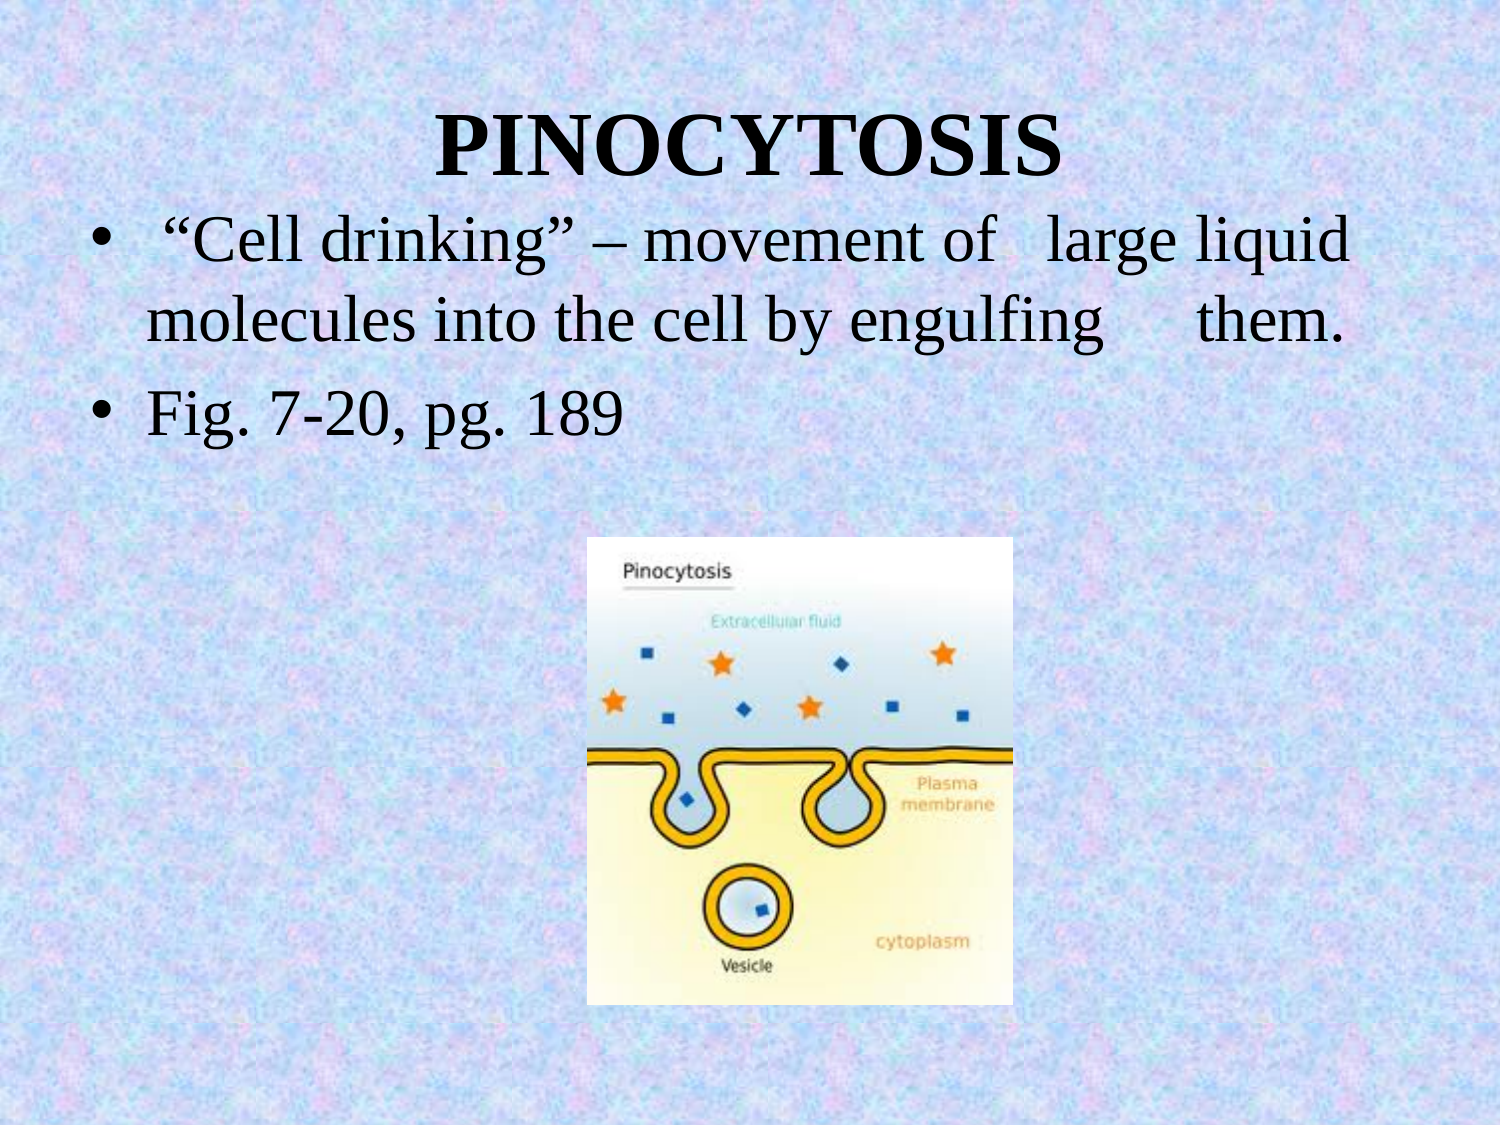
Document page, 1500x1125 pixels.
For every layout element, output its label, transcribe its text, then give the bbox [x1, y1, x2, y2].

title PINOCYTOSIS [75, 45, 1425, 187]
picture [0, 0, 1500, 1125]
list “Cell drinking” – movement of large liquid molecules into the cell by engulfing them. Fig. 7-20, pg. 189 [75, 187, 1425, 550]
